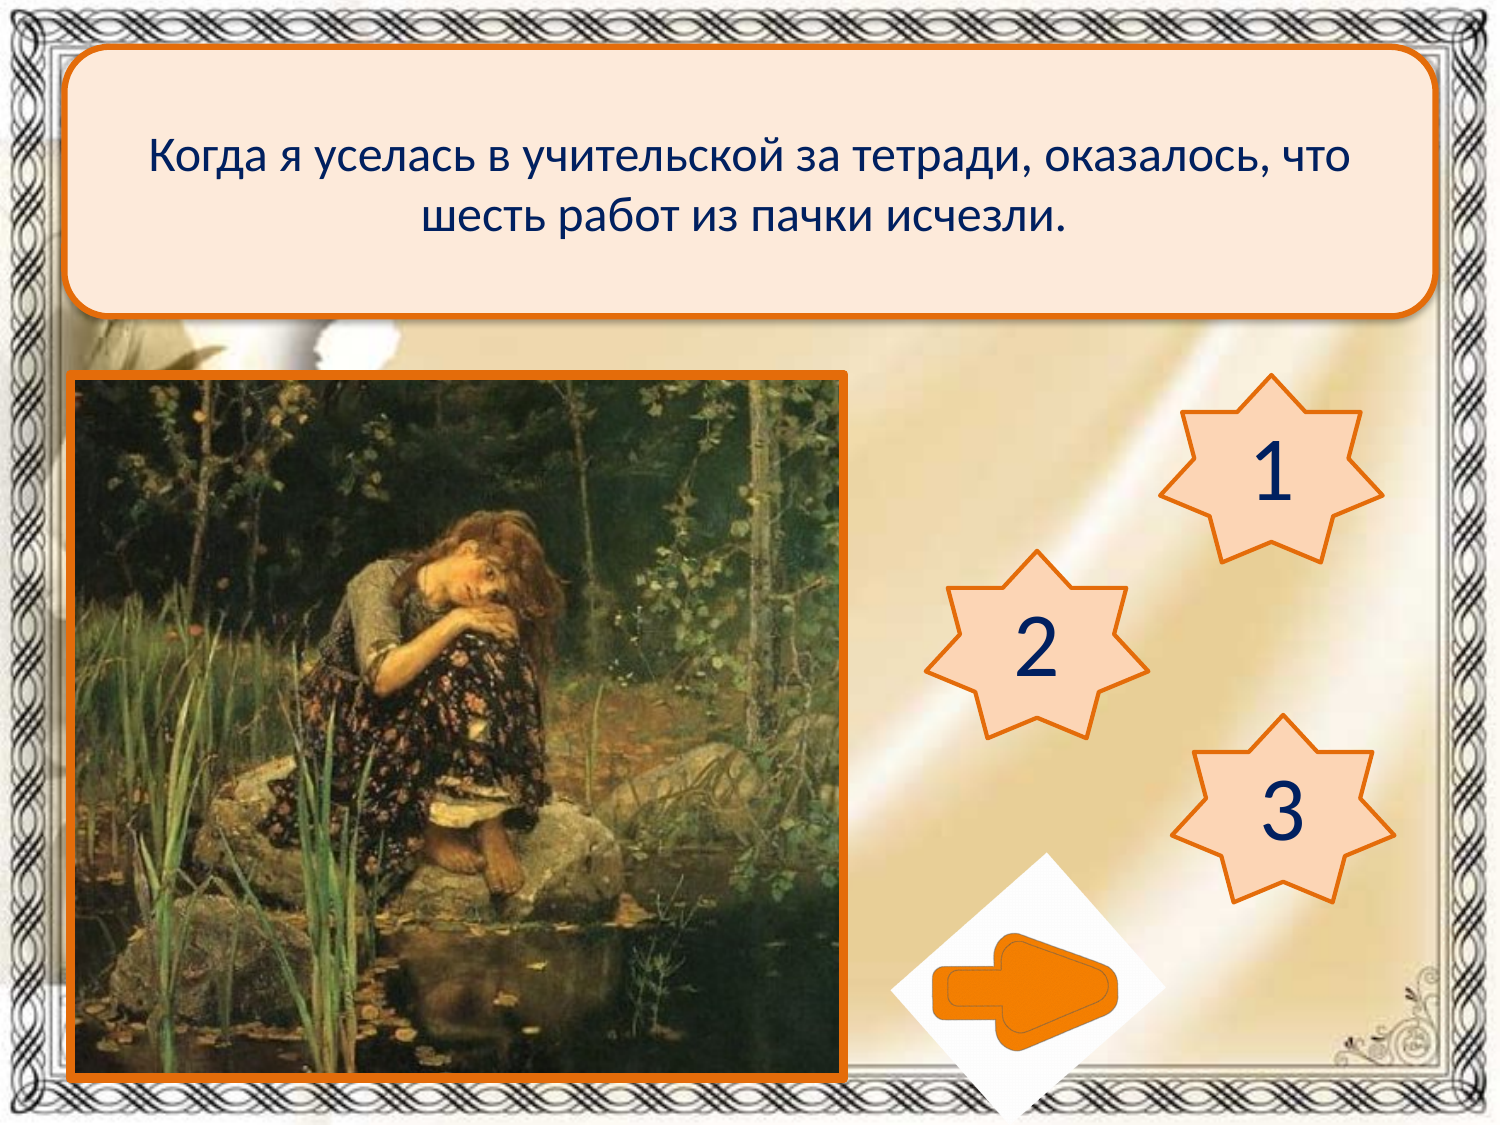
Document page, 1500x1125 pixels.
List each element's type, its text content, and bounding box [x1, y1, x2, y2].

text_box Когда я уселась в учительской за тетради, оказалось, что шесть работ из пачки исчезли. [62, 44, 1438, 319]
text_box 2 [923, 548, 1151, 741]
text_box 3 [1169, 712, 1397, 905]
picture [0, 0, 1500, 1125]
text_box 1 [1158, 372, 1385, 565]
text_box [68, 373, 846, 1080]
